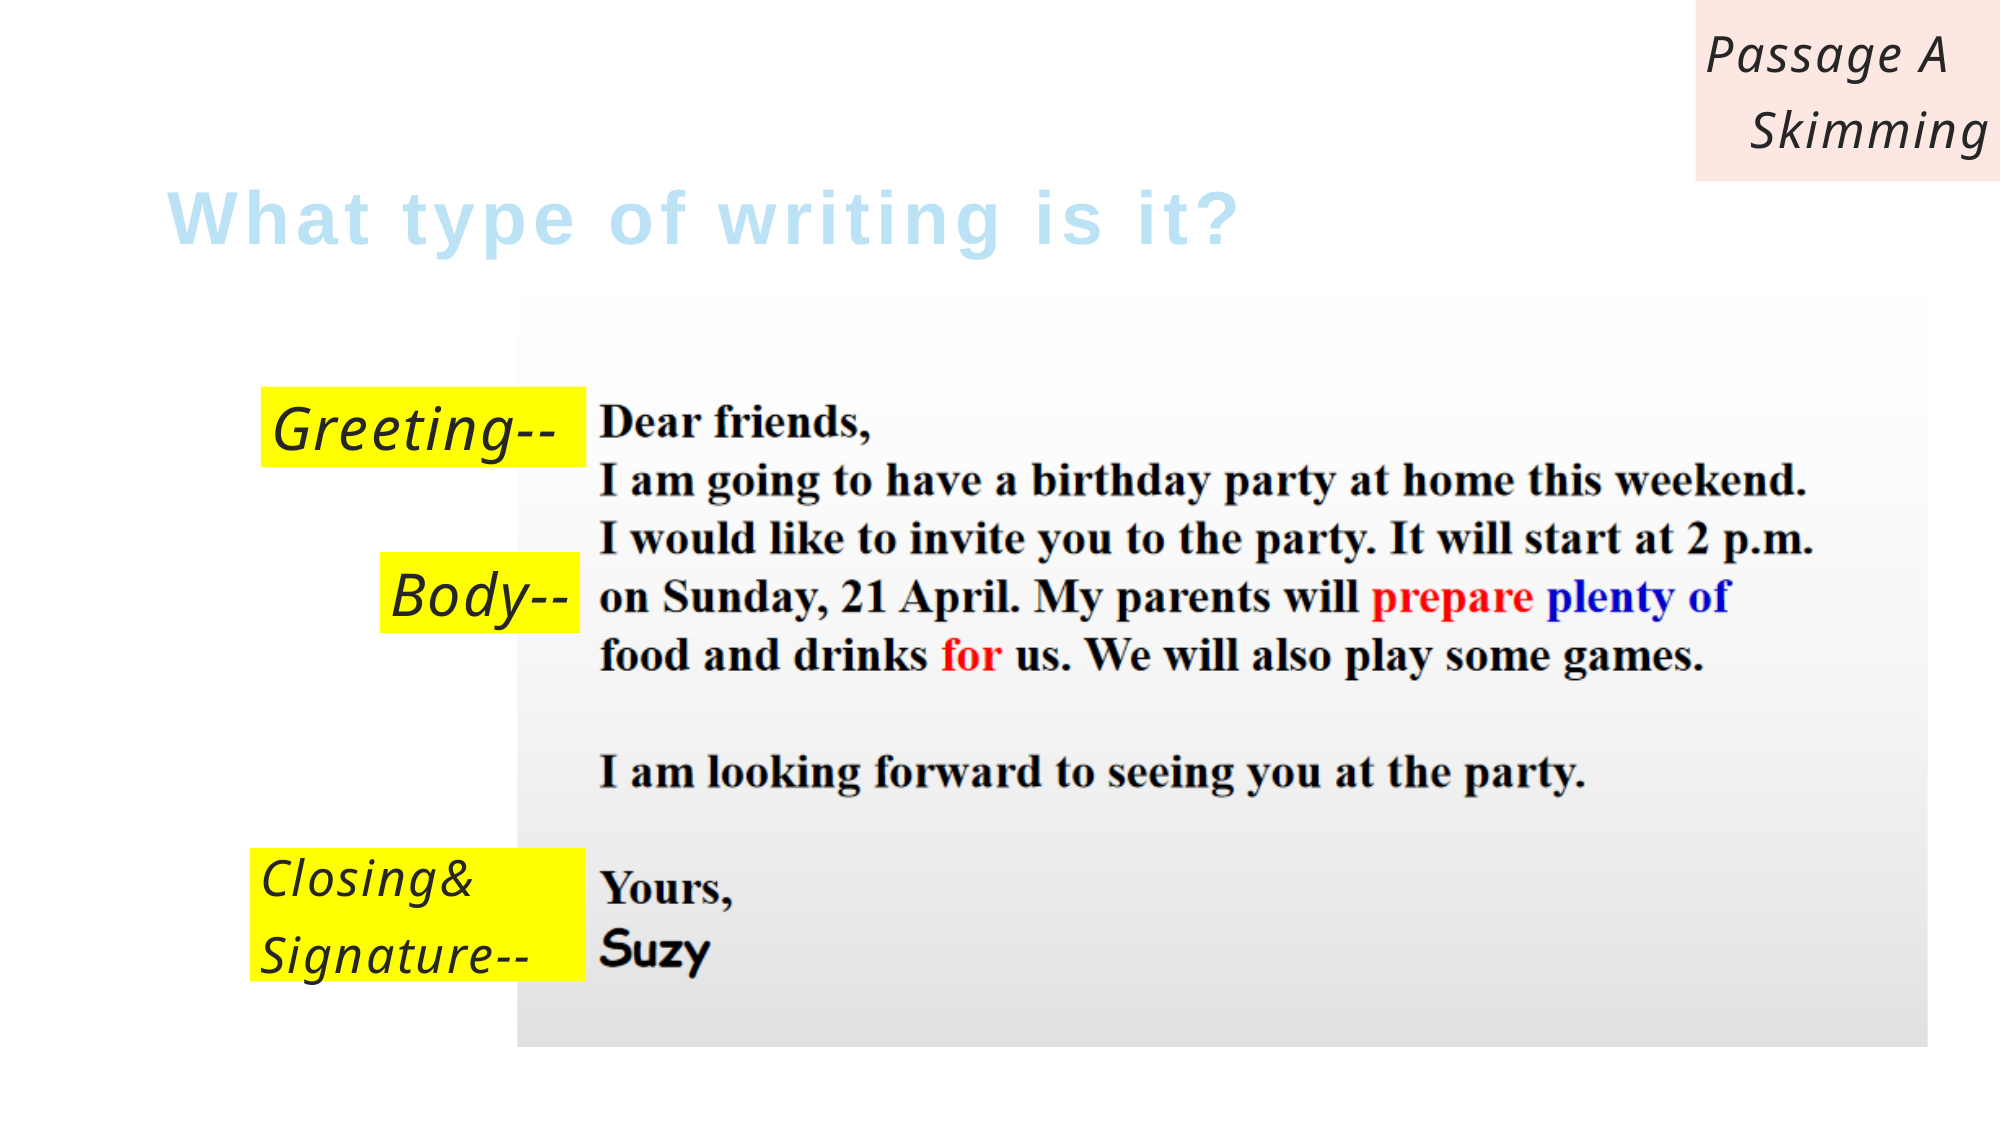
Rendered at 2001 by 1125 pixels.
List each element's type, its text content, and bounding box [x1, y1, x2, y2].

text_box Closing& Signature-- [249, 848, 517, 982]
text_box Body-- [379, 552, 517, 633]
text_box Passage A Skimming [1695, 0, 2000, 182]
title What type of writing is it? [153, 156, 1343, 273]
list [517, 293, 1928, 1047]
text_box Greeting-- [260, 386, 517, 468]
